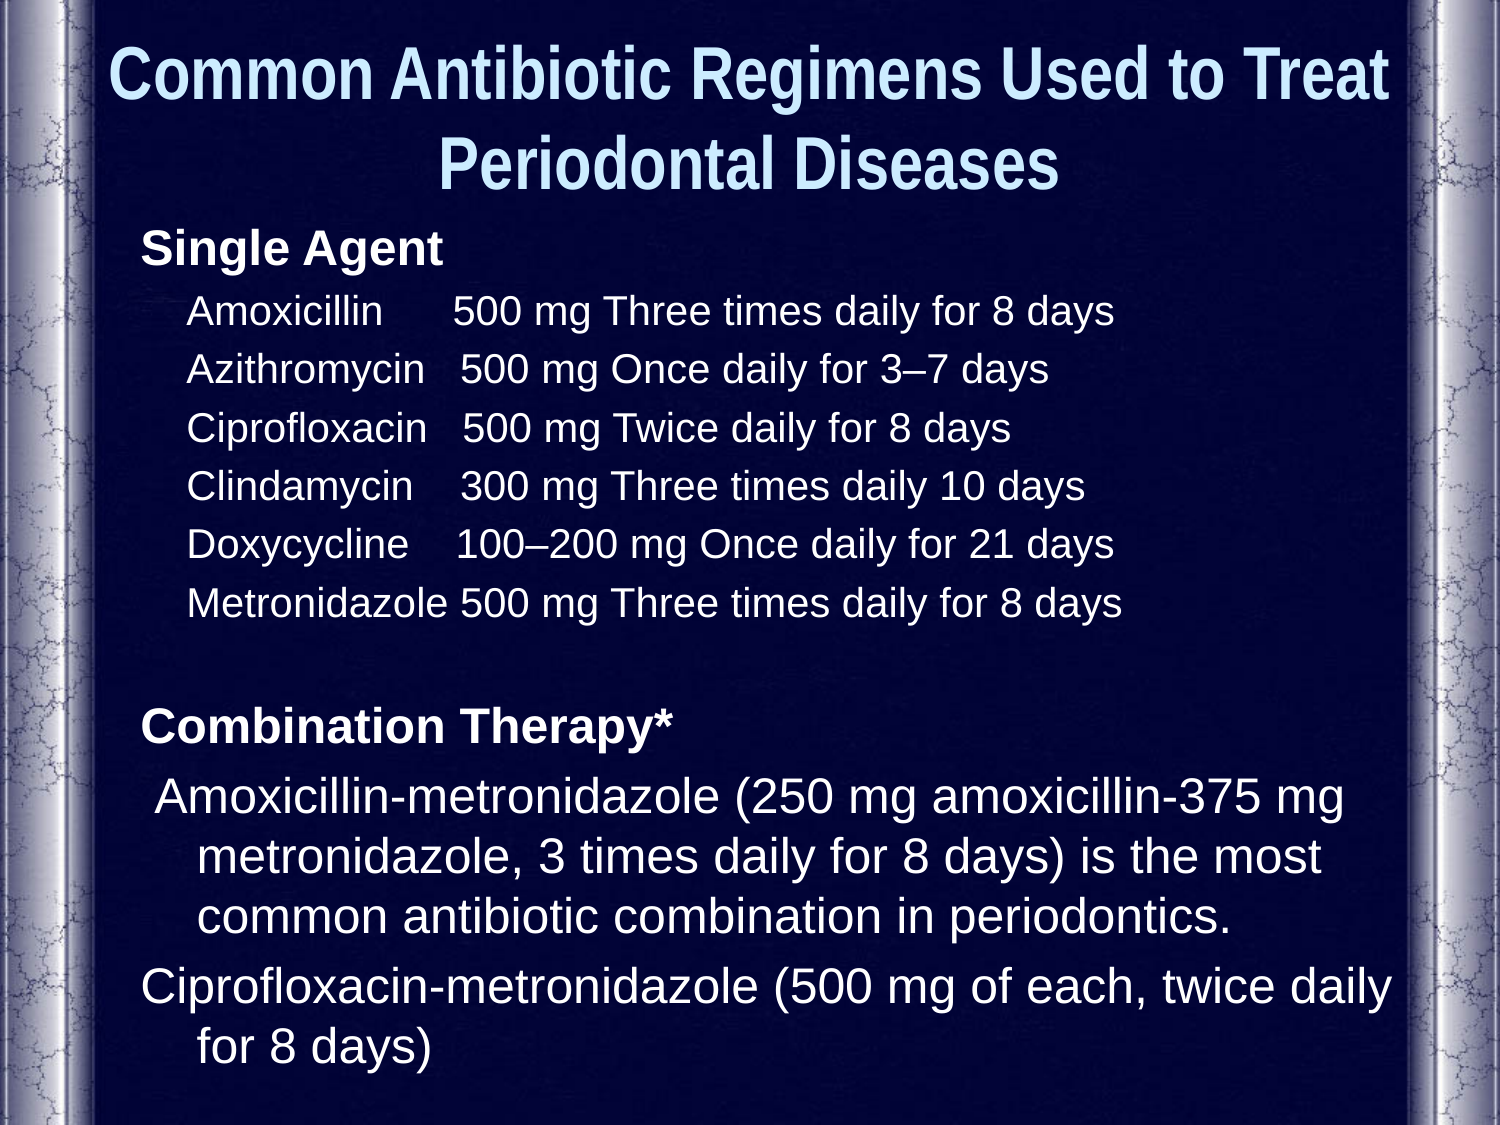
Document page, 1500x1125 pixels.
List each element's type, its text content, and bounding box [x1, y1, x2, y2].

list Single Agent Amoxicillin 500 mg Three times daily for 8 days Azithromycin 500 mg Once daily for 3–7 days Ciprofloxacin 500 mg Twice daily for 8 days Clindamycin 300 mg Three times daily 10 days Doxycycline 100–200 mg Once daily for 21 days Metronidazole 500 mg Three times daily for 8 days Combination Therapy* Amoxicillin-metronidazole (250 mg amoxicillin-375 mg metronidazole, 3 times daily for 8 days) is the most common antibiotic combination in periodontics. Ciprofloxacin-metronidazole (500 mg of each, twice daily for 8 days) * Slots J. Systemic antibiotics in periodontics. J Periodontol. 2004:75;1553-1565. [125, 207, 1476, 947]
title Common Antibiotic Regimens Used to Treat Periodontal Diseases [74, 20, 1426, 209]
picture [0, 0, 1500, 1125]
